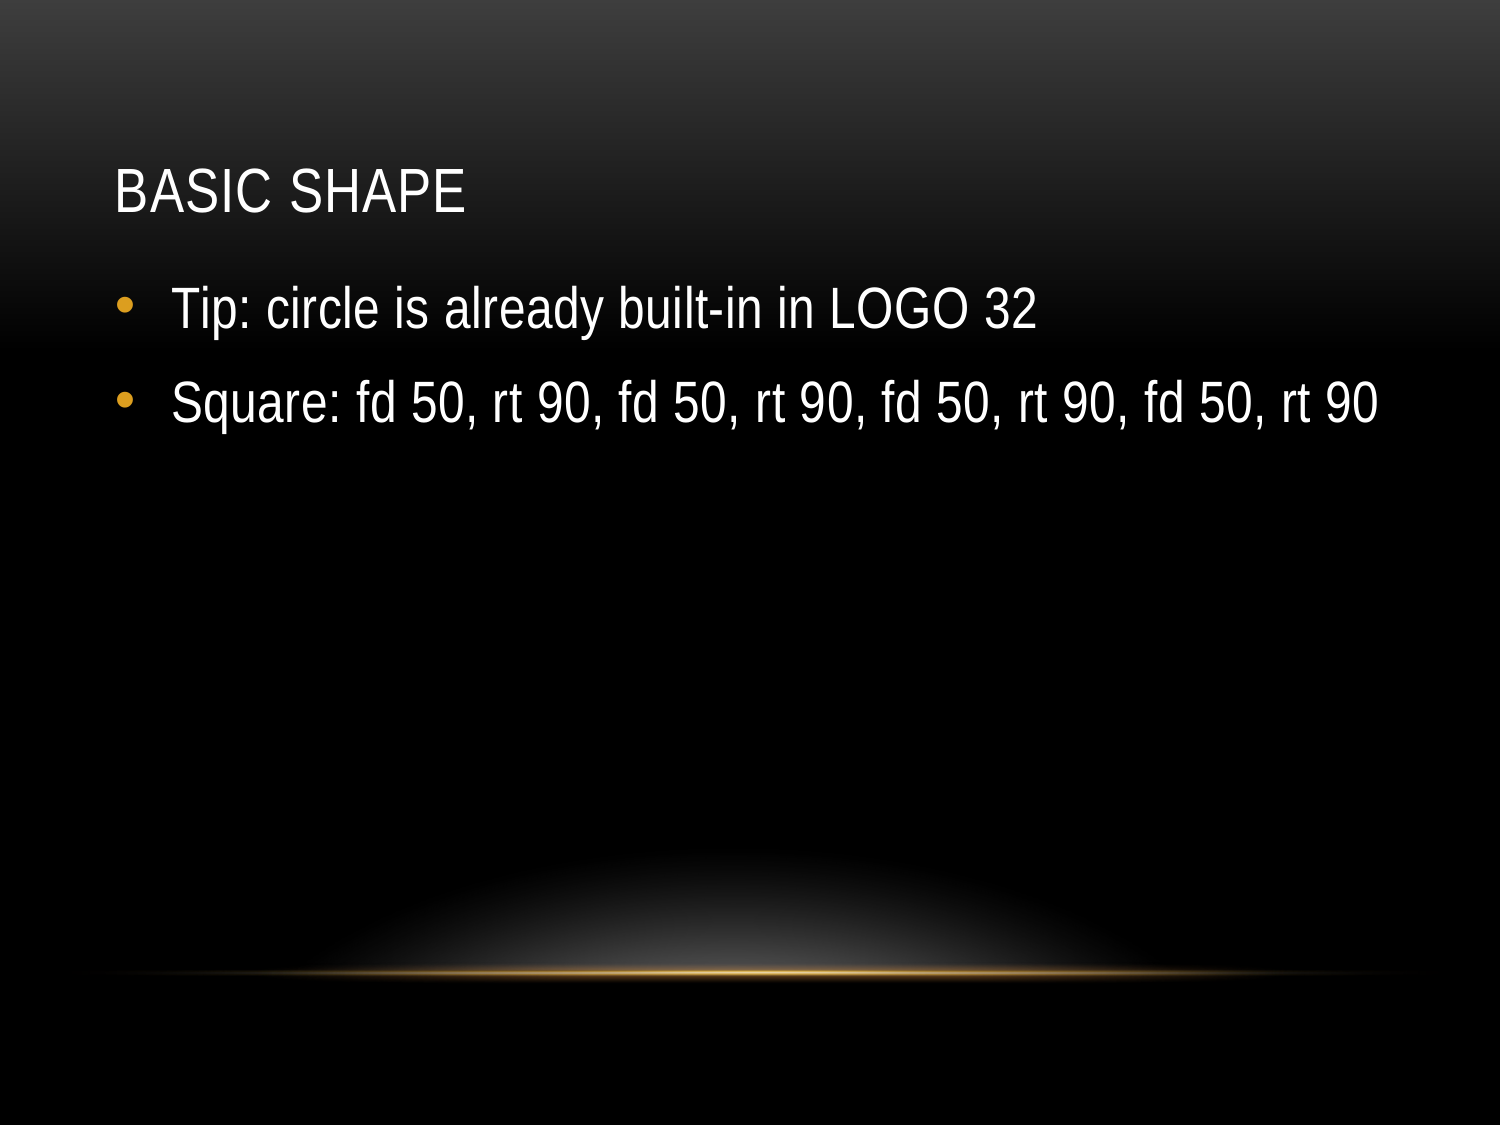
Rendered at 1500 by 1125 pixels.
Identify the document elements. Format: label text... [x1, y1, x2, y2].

picture [0, 0, 1500, 1125]
list Tip: circle is already built-in in LOGO 32 Square: fd 50, rt 90, fd 50, rt 90, fd 50, rt 90, fd 50, rt 90 [99, 262, 1400, 938]
title Basic shape [99, 45, 1400, 233]
